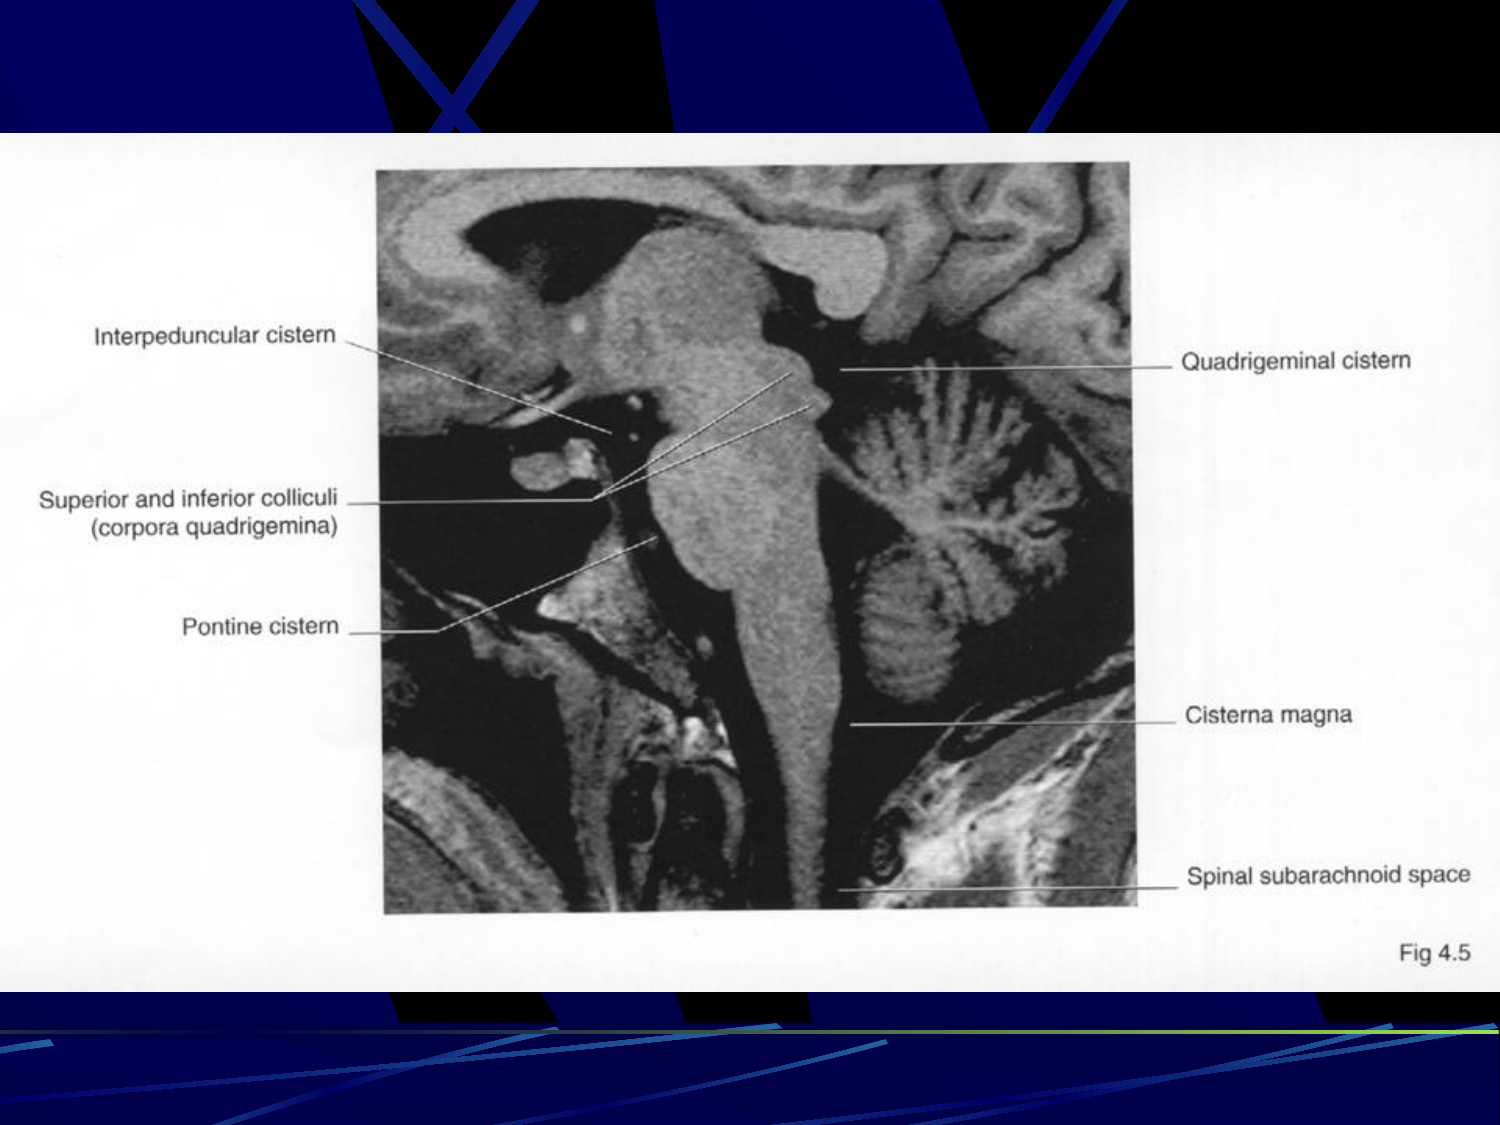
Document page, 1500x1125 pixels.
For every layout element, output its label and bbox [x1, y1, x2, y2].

picture [0, 133, 1500, 992]
